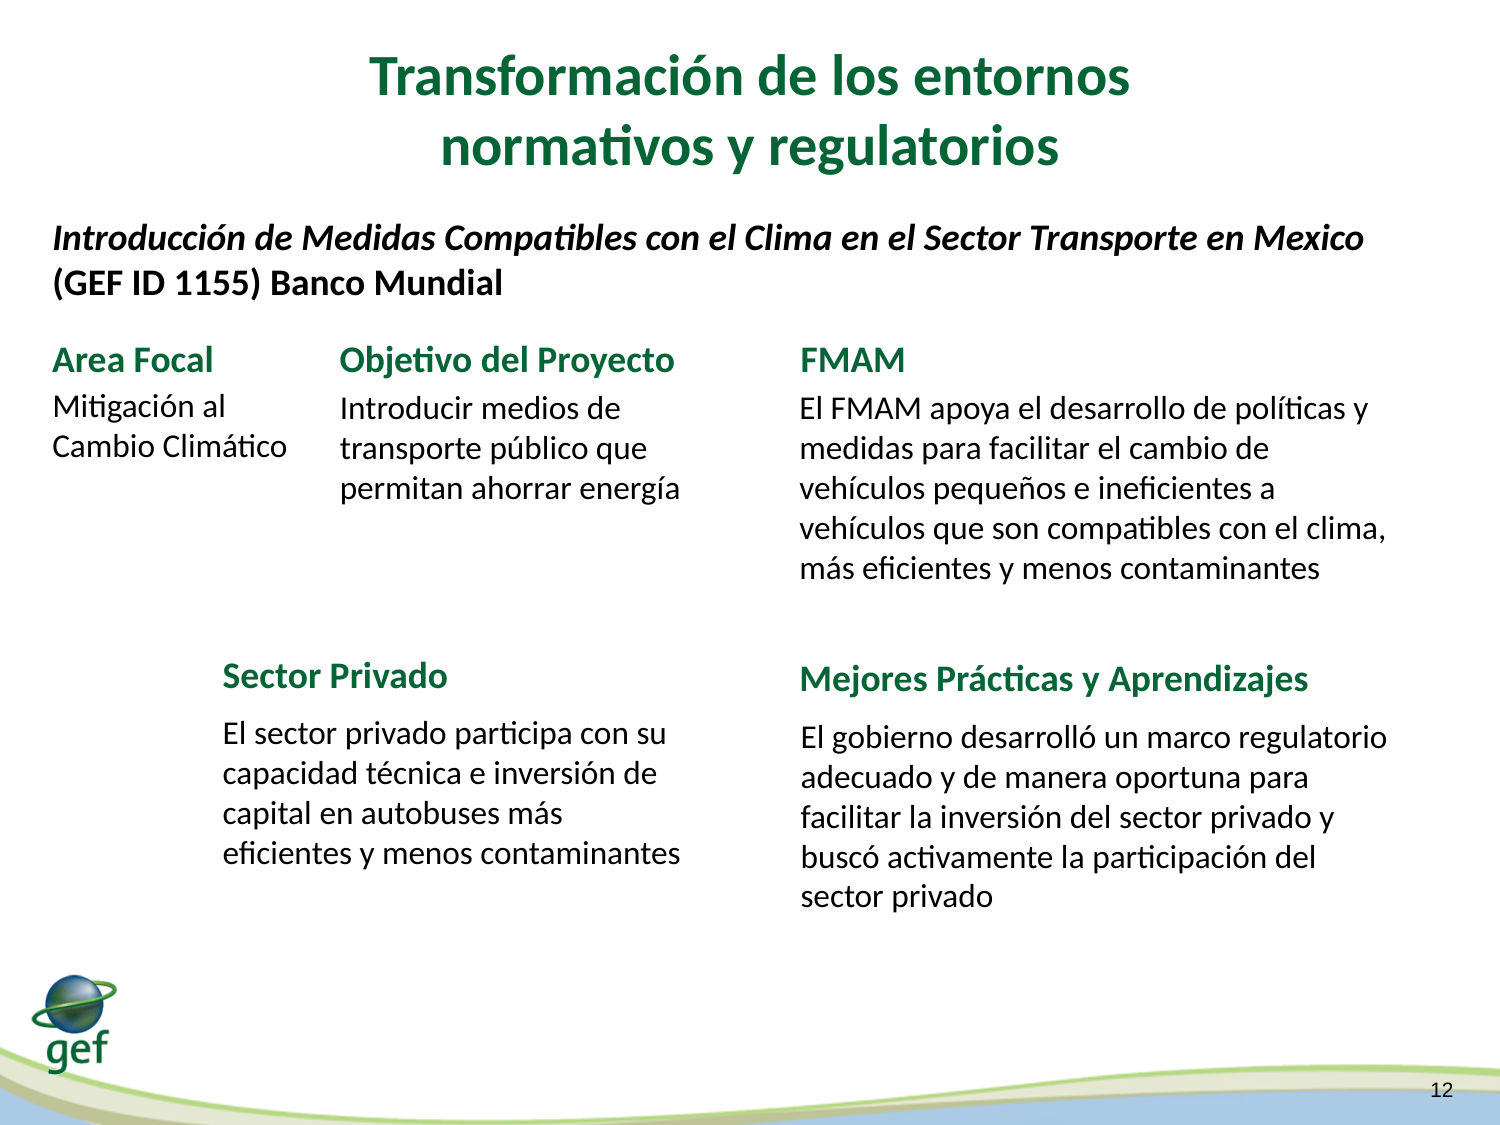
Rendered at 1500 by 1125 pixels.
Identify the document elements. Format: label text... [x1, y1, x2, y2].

text_box El FMAM apoya el desarrollo de políticas y medidas para facilitar el cambio de vehículos pequeños e ineficientes a vehículos que son compatibles con el clima, más eficientes y menos contaminantes [784, 378, 1411, 594]
text_box Area Focal [37, 327, 323, 376]
picture [0, 922, 1500, 1125]
title Transformación de los entornos normativos y regulatorios [234, 37, 1266, 179]
text_box Mitigación al Cambio Climático [37, 376, 338, 472]
text_box El sector privado participa con su capacidad técnica e inversión de capital en autobuses más eficientes y menos contaminantes [207, 703, 712, 879]
text_box Objetivo del Proyecto [324, 327, 745, 388]
text_box FMAM [785, 327, 1071, 378]
text_box Introducción de Medidas Compatibles con el Clima en el Sector Transporte en Mexico (GEF ID 1155) Banco Mundial [37, 205, 1425, 311]
text_box Introducir medios de transporte público que permitan ahorrar energía [324, 378, 712, 514]
text_box El gobierno desarrolló un marco regulatorio adecuado y de manera oportuna para facilitar la inversión del sector privado y buscó activamente la participación del sector privado [785, 707, 1411, 922]
text_box Sector Privado [207, 643, 493, 703]
text_box Mejores Prácticas y Aprendizajes [784, 647, 1368, 707]
